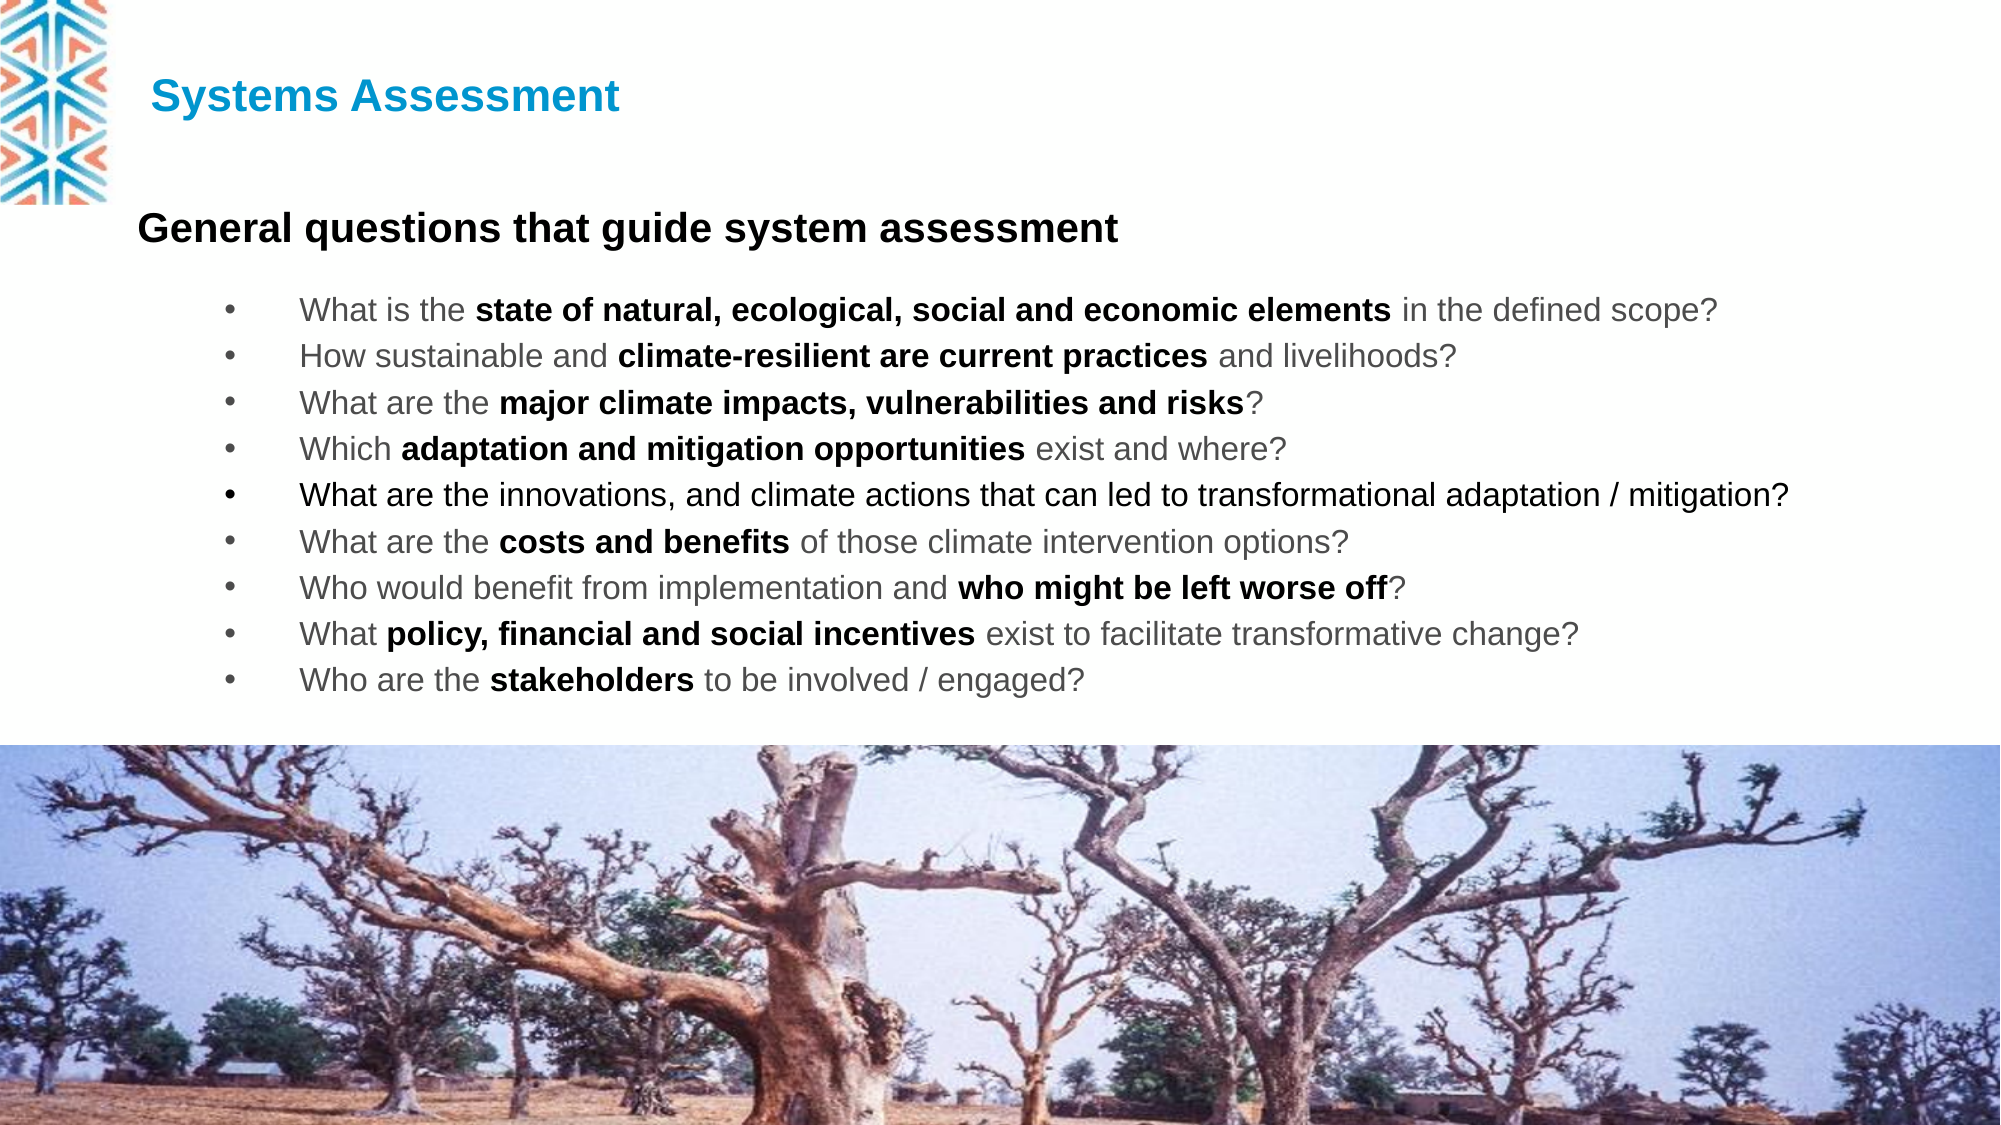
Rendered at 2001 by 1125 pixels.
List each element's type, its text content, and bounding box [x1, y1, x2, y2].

picture [1, 0, 115, 204]
title Systems Assessment [135, 31, 1897, 129]
text_box General questions that guide system assessment What is the state of natural, ecological, social and economic elements in the defined scope? How sustainable and climate-resilient are current practices and livelihoods? What are the major climate impacts, vulnerabilities and risks? Which adaptation and mitigation opportunities exist and where? What are the innovations, and climate actions that can led to transformational adaptation / mitigation? What are the costs and benefits of those climate intervention options? Who would benefit from implementation and who might be left worse off? What policy, financial and social incentives exist to facilitate transformative change? Who are the stakeholders to be involved / engaged? [122, 188, 1977, 712]
picture [0, 745, 2000, 1125]
